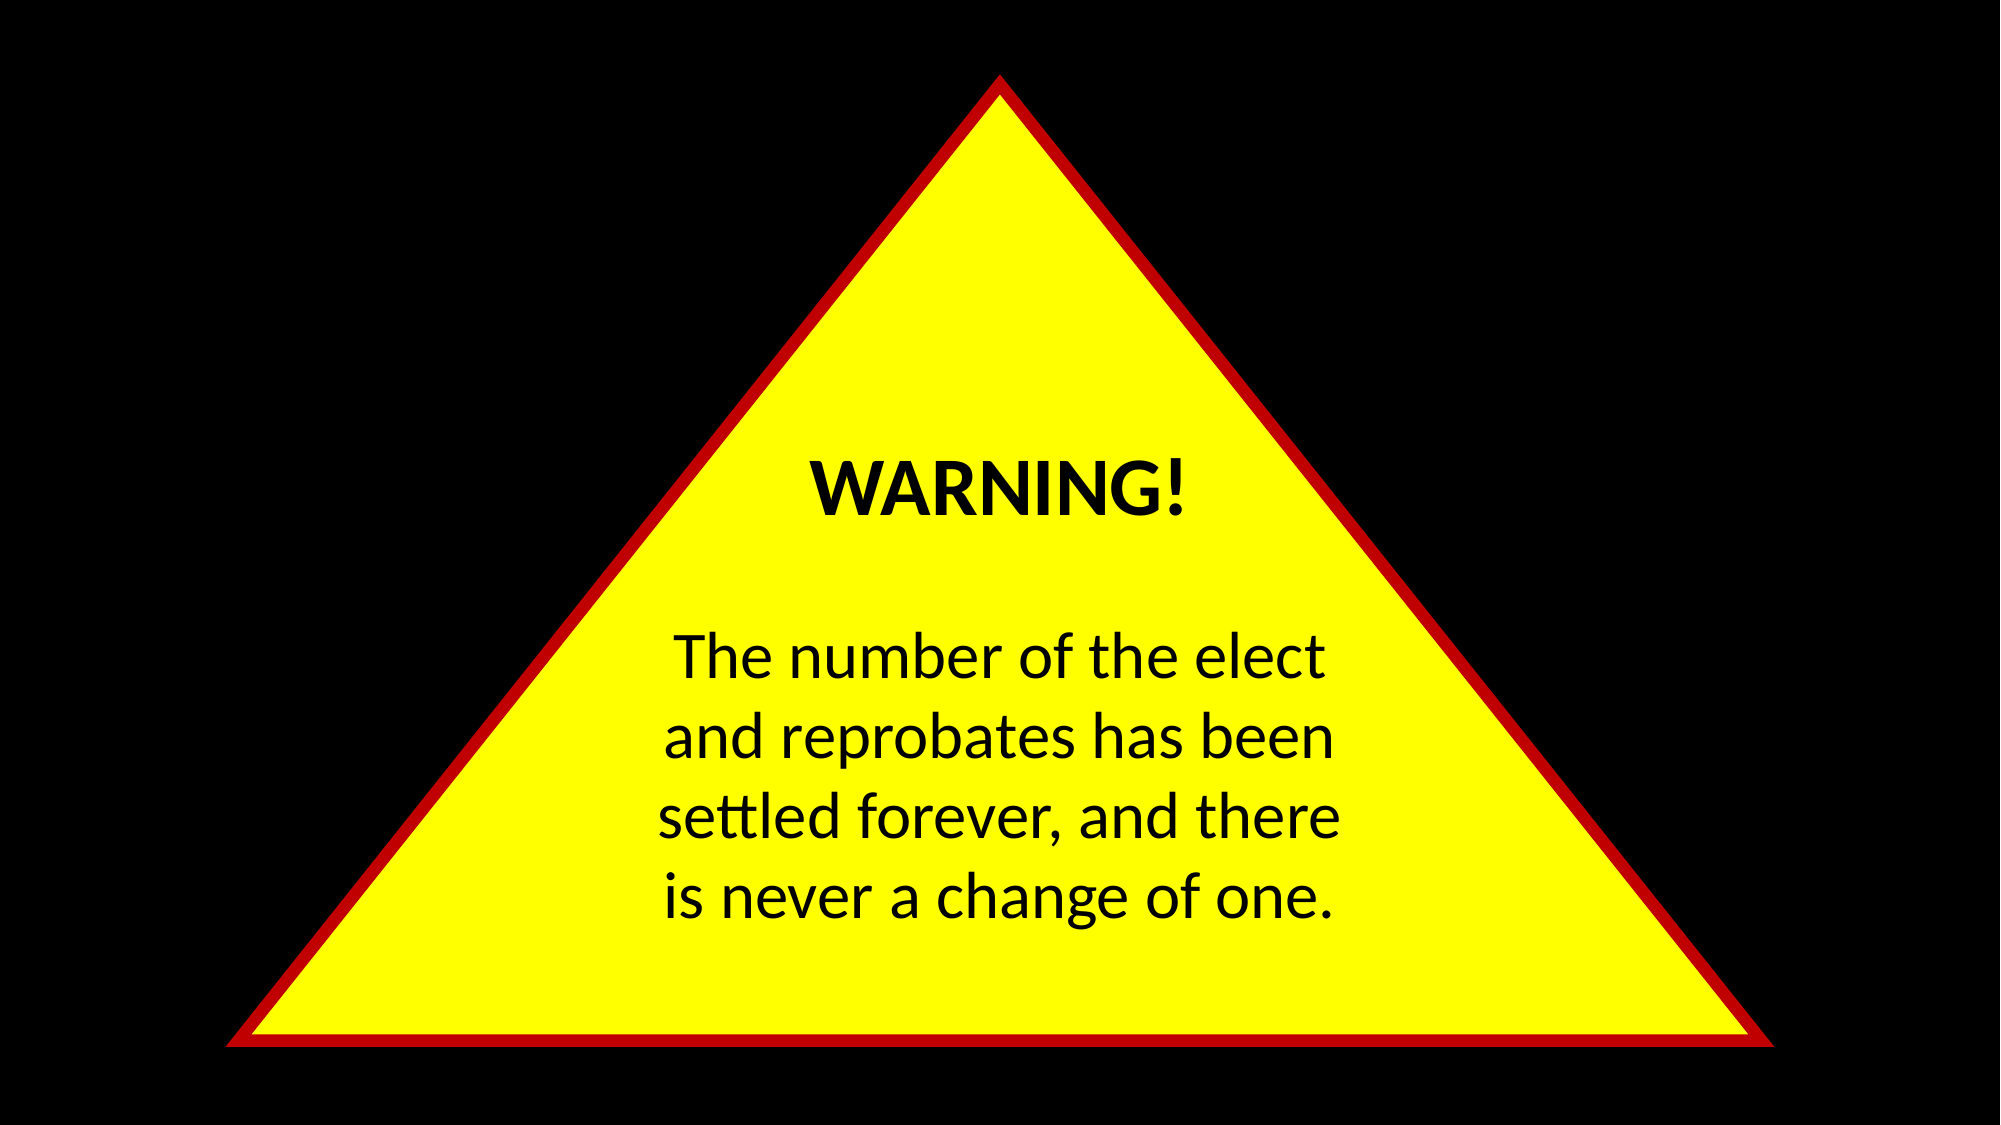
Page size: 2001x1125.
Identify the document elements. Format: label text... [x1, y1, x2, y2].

text_box WARNING! The number of the elect and reprobates has been settled forever, and there is never a change of one. [236, 82, 1764, 1042]
